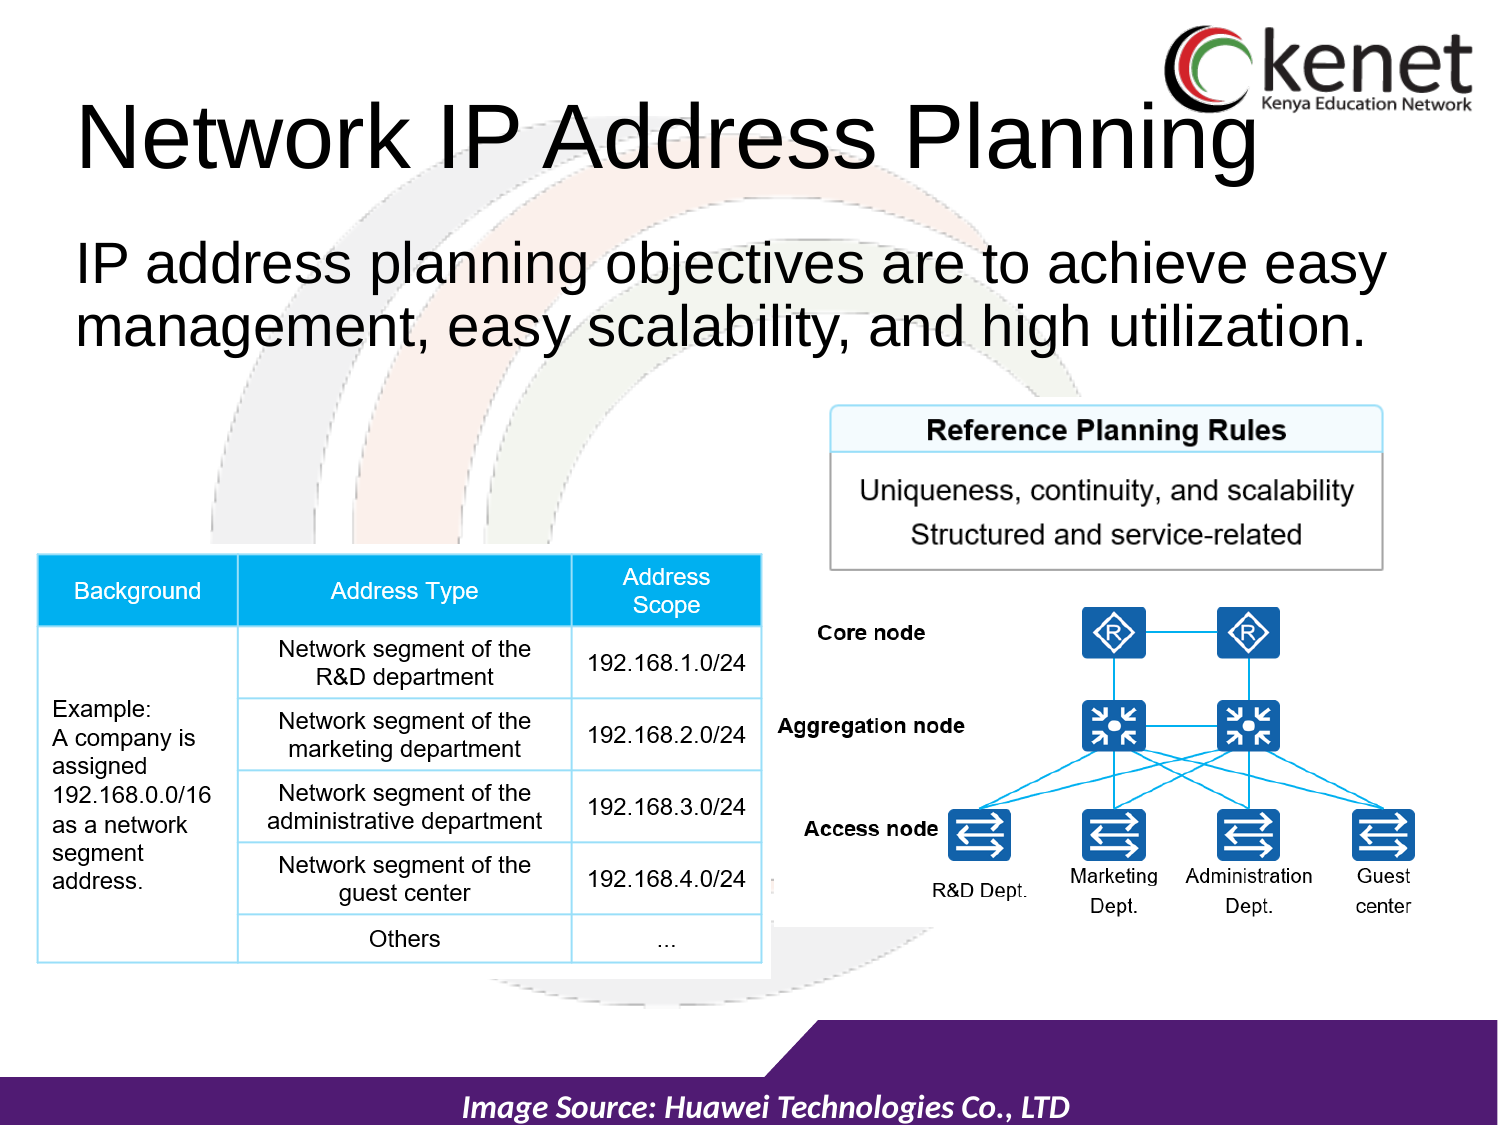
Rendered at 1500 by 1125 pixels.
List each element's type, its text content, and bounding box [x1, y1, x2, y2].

picture [1163, 11, 1477, 118]
text_box [0, 1020, 1498, 1125]
subtitle IP address planning objectives are to achieve easy management, easy scalability, and high utilization. [75, 11, 1425, 605]
picture [13, 116, 1500, 1009]
text_box Image Source: Huawei Technologies Co., LTD [446, 1078, 1452, 1125]
